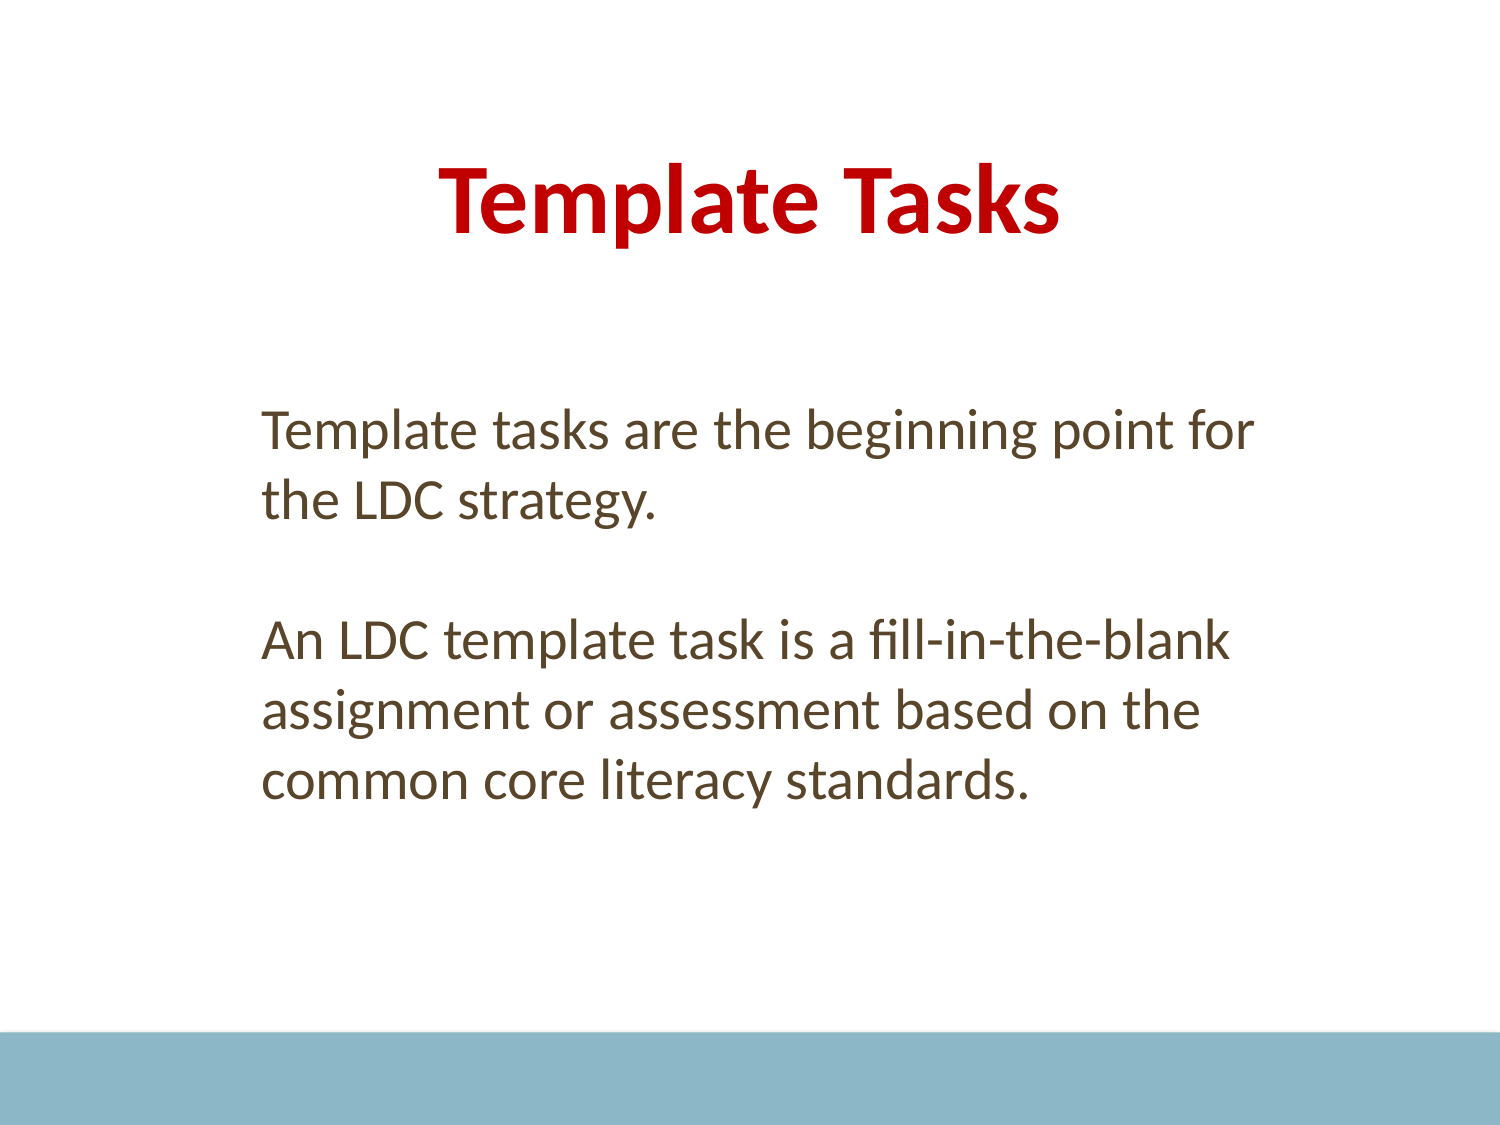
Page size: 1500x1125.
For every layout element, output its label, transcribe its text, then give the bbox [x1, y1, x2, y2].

text_box Template tasks are the beginning point for the LDC strategy. An LDC template task is a fill-in-the-blank assignment or assessment based on the common core literacy standards. [246, 383, 1317, 819]
title Template Tasks [74, 147, 1426, 257]
